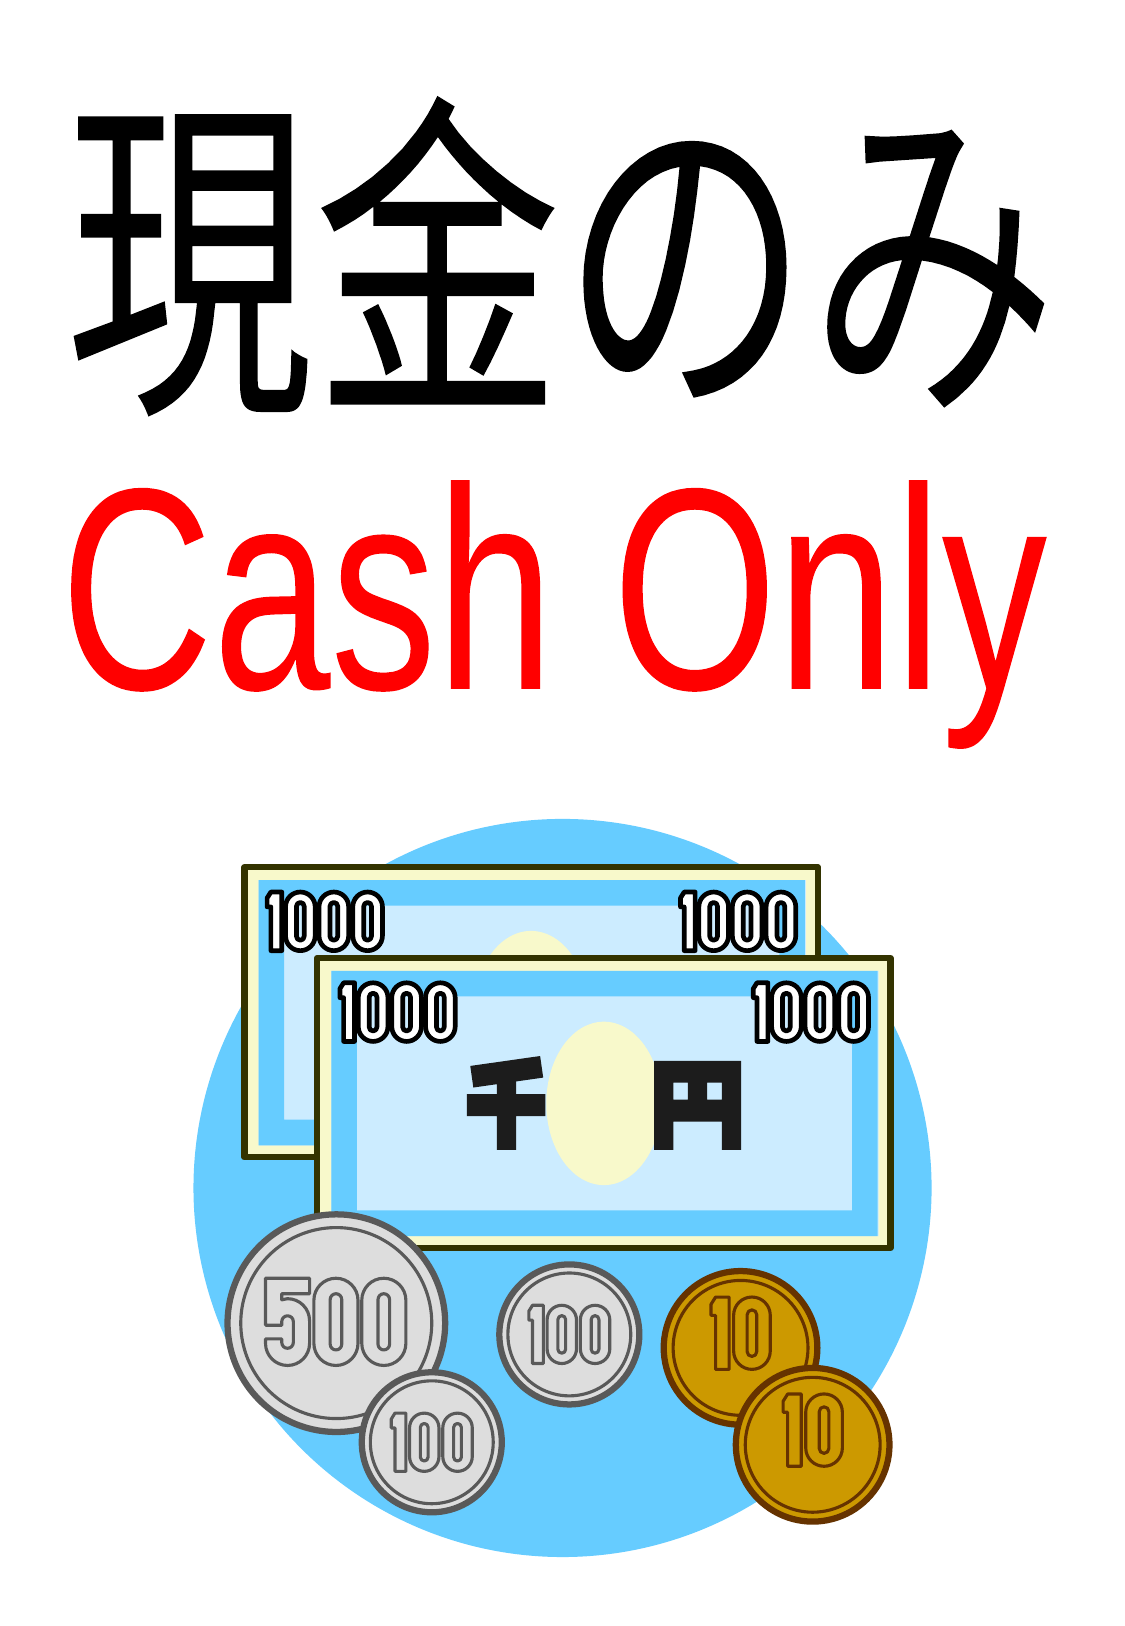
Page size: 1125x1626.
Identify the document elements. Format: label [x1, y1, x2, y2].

text_box [193, 818, 932, 1558]
